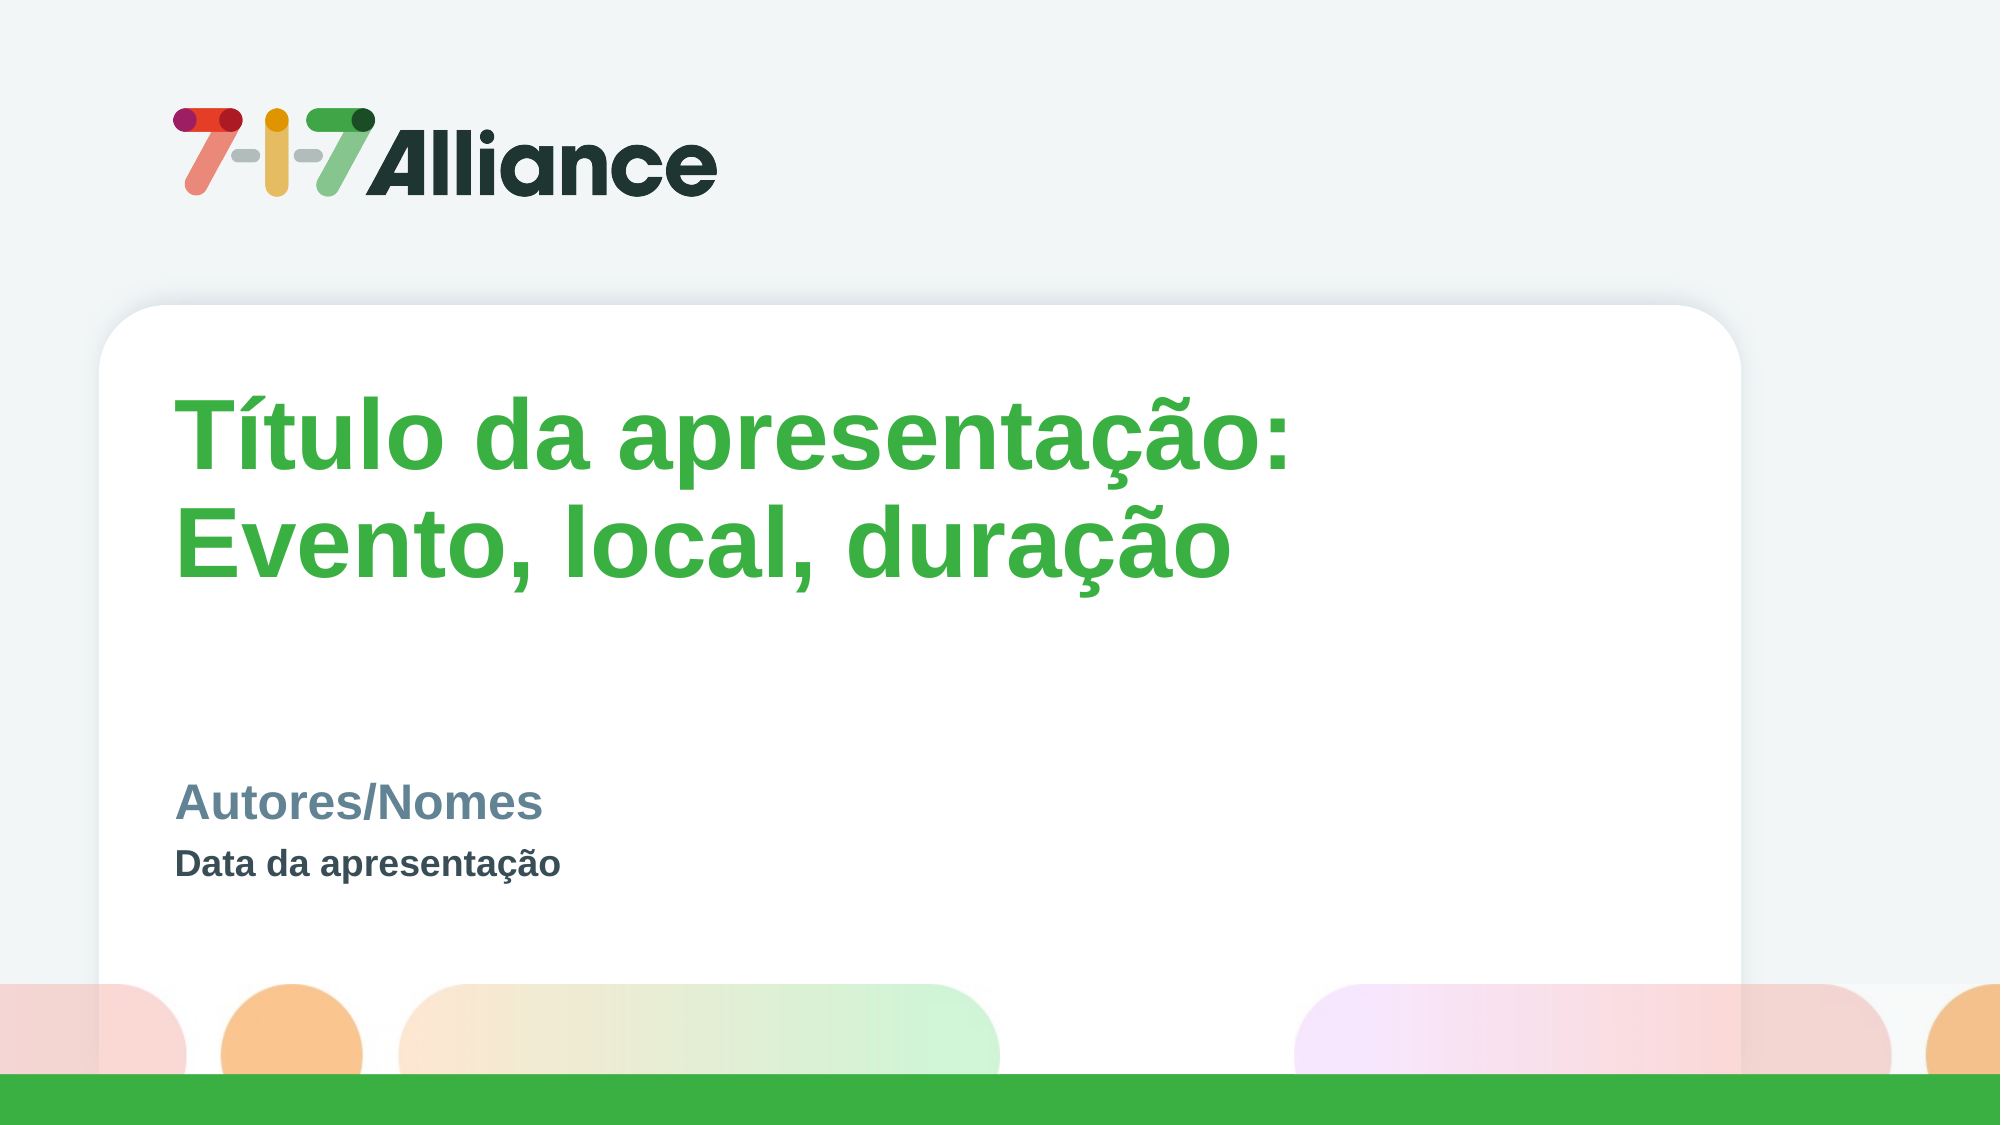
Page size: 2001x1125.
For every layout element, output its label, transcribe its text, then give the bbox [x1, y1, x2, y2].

list Autores/Nomes [174, 741, 1660, 831]
list Título da apresentação: Evento, local, duração [174, 383, 1679, 693]
list Data da apresentação [174, 844, 1675, 937]
picture [173, 108, 717, 197]
